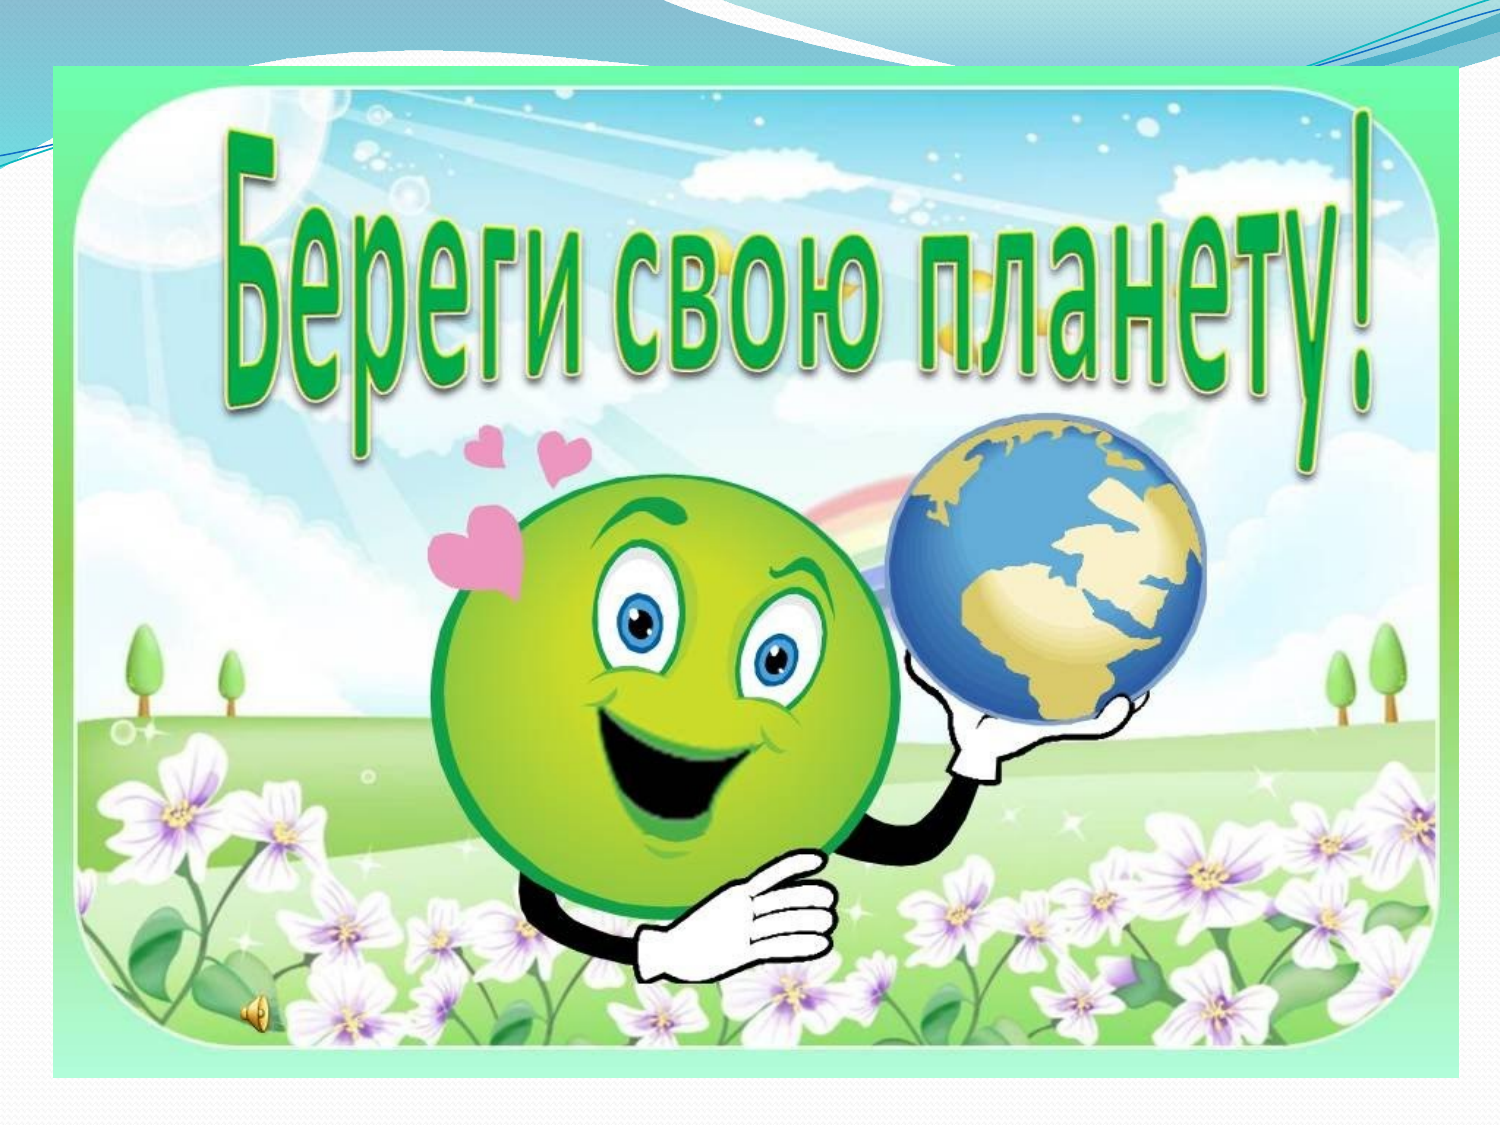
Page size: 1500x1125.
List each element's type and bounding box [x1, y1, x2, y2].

picture [52, 66, 1459, 1078]
